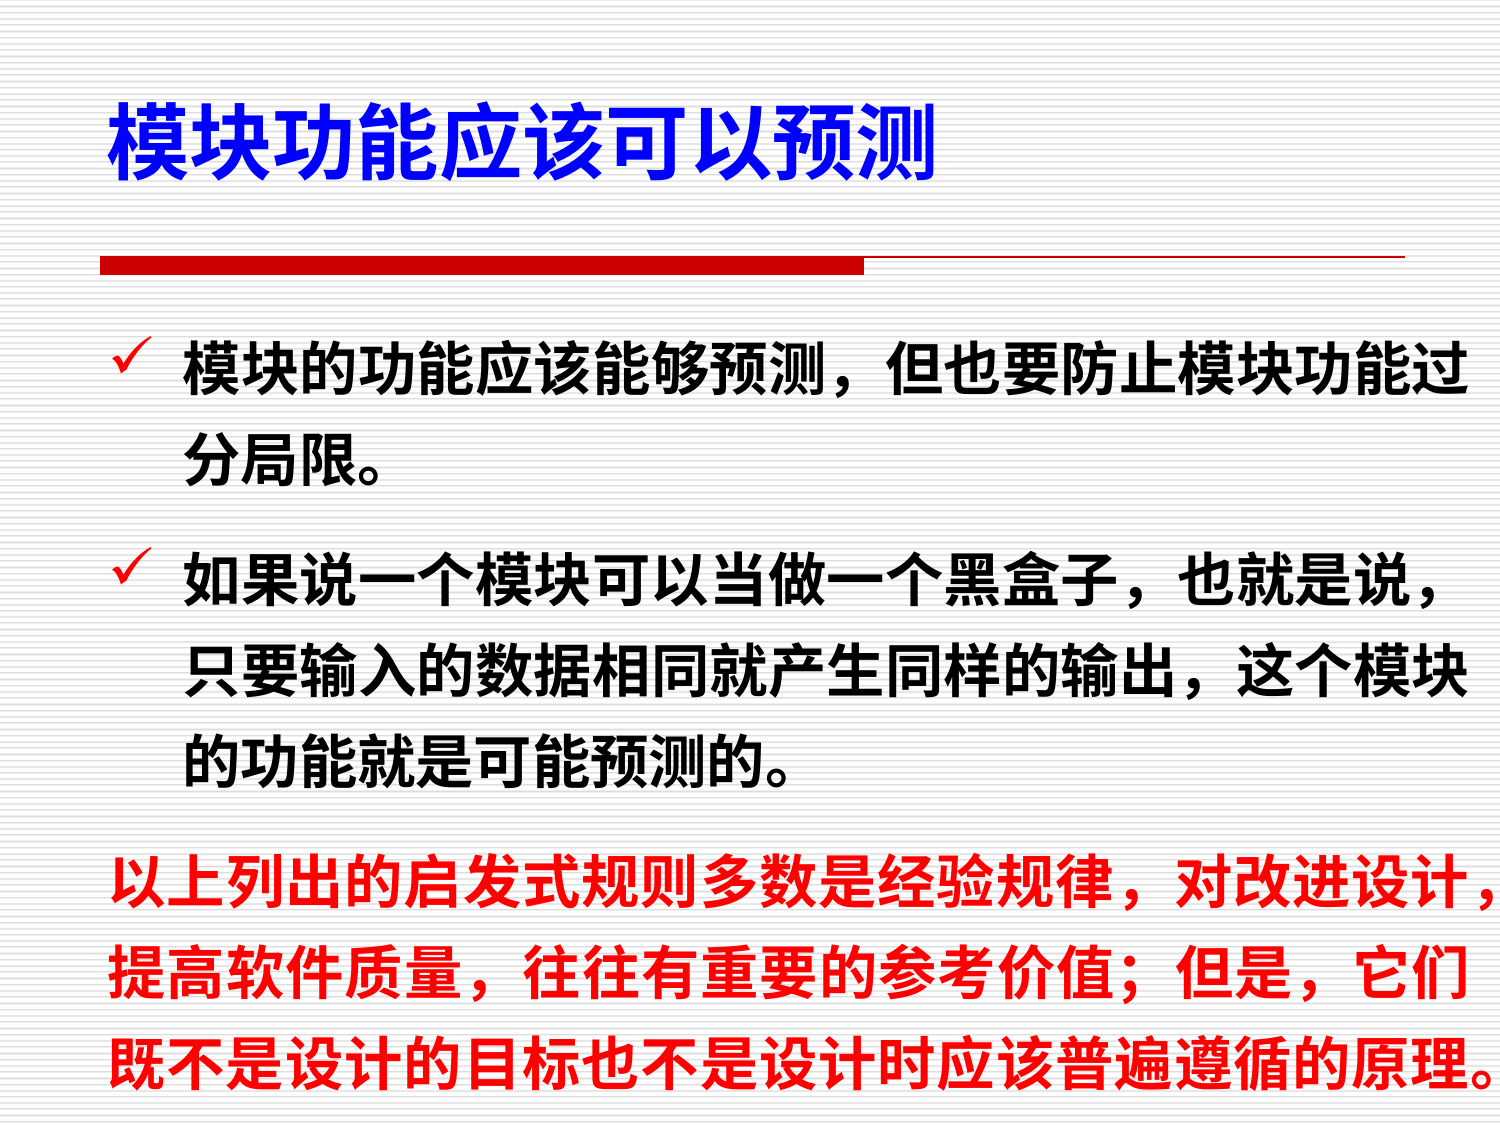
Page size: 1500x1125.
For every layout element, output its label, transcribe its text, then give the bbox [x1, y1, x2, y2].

text_box 模块功能应该可以预测 [91, 82, 954, 198]
picture [0, 0, 1500, 1125]
text_box 模块的功能应该能够预测，但也要防止模块功能过分局限。 如果说一个模块可以当做一个黑盒子，也就是说，只要输入的数据相同就产生同样的输出，这个模块的功能就是可能预测的。 以上列出的启发式规则多数是经验规律，对改进设计，提高软件质量，往往有重要的参考价值；但是，它们既不是设计的目标也不是设计时应该普遍遵循的原理。 [92, 303, 1486, 1105]
